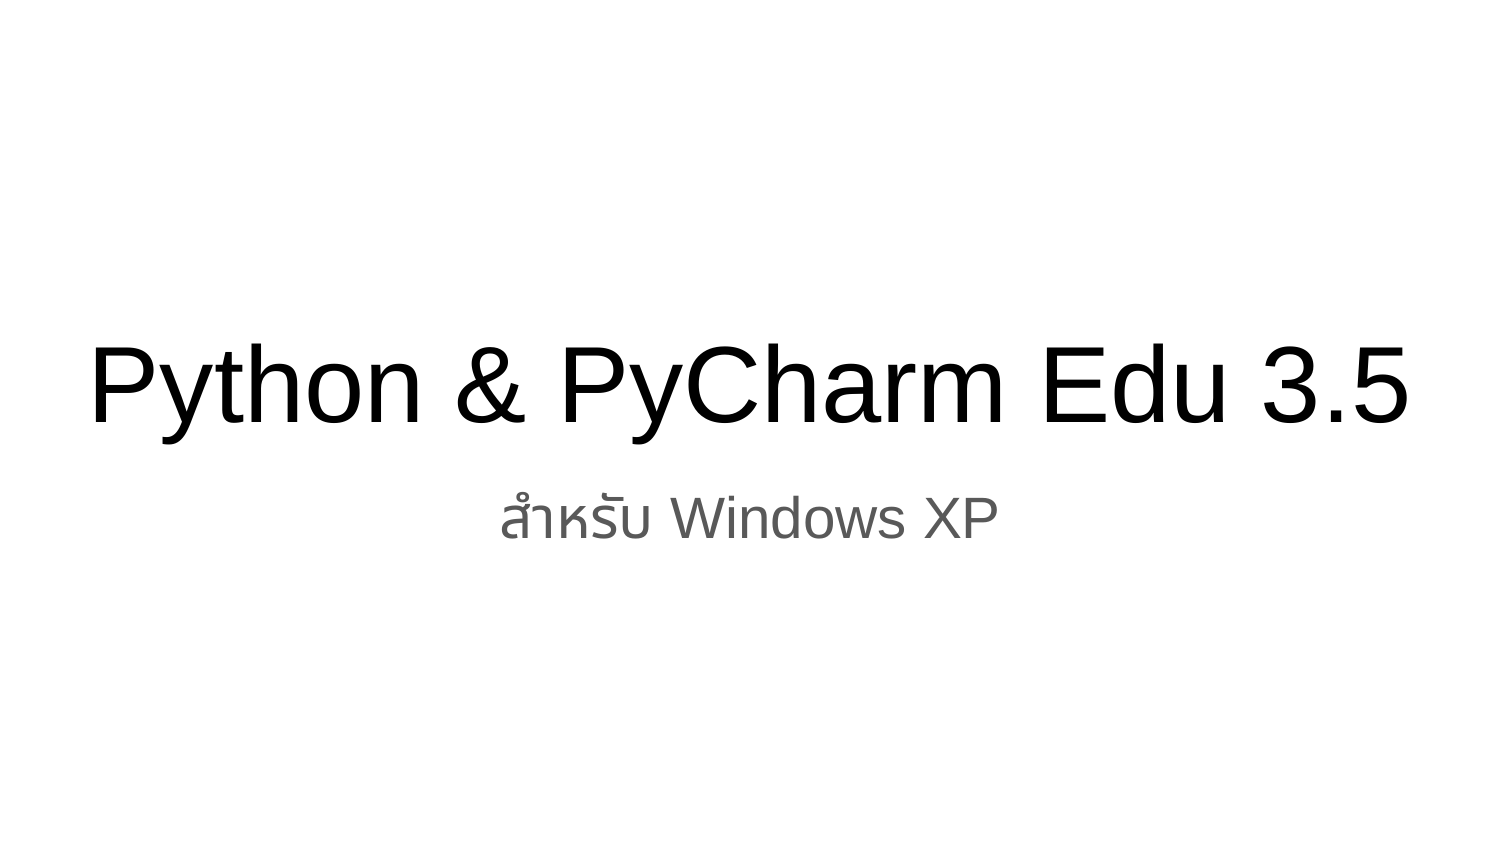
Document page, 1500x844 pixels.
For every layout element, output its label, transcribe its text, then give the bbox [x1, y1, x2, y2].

subtitle สำหรับ Windows XP [51, 464, 1449, 595]
title Python & PyCharm Edu 3.5 [51, 122, 1449, 459]
